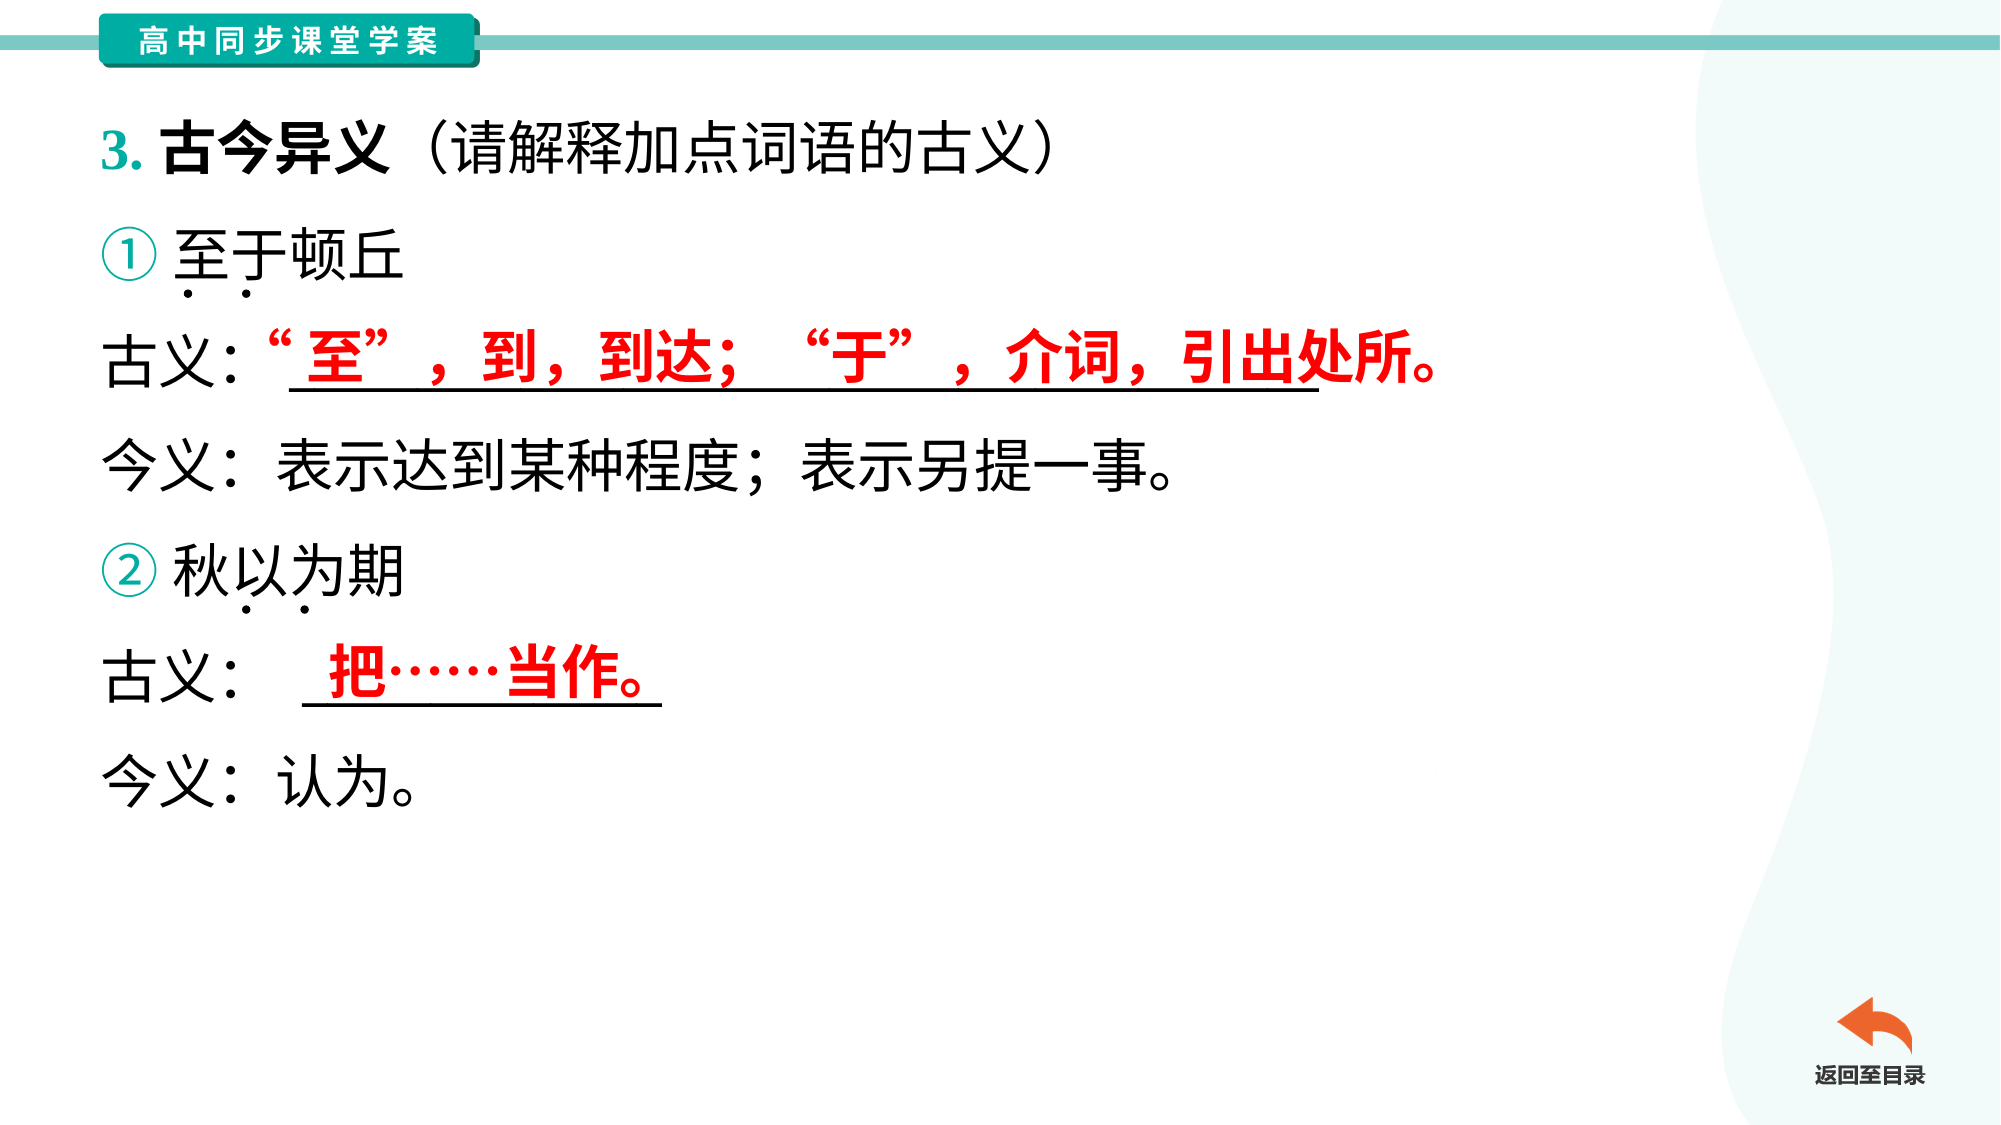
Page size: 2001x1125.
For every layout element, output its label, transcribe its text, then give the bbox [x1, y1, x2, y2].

text_box 3.古今异义（请解释加点词语的古义） [100, 76, 1899, 170]
text_box ①至于顿丘 古义：________________________________________ 今义：表示达到某种程度；表示另提一事。 [100, 182, 1899, 488]
text_box [300, 605, 309, 614]
text_box [242, 289, 251, 298]
text_box [242, 605, 251, 614]
picture [0, 0, 2000, 1125]
text_box “至”，到，到达；“于”，介词，引出处所。 [275, 283, 1431, 378]
text_box [183, 289, 193, 298]
text_box 把……当作。 [306, 599, 701, 694]
text_box ②秋以为期 古义： ______________ 今义：认为。 [100, 498, 1899, 804]
